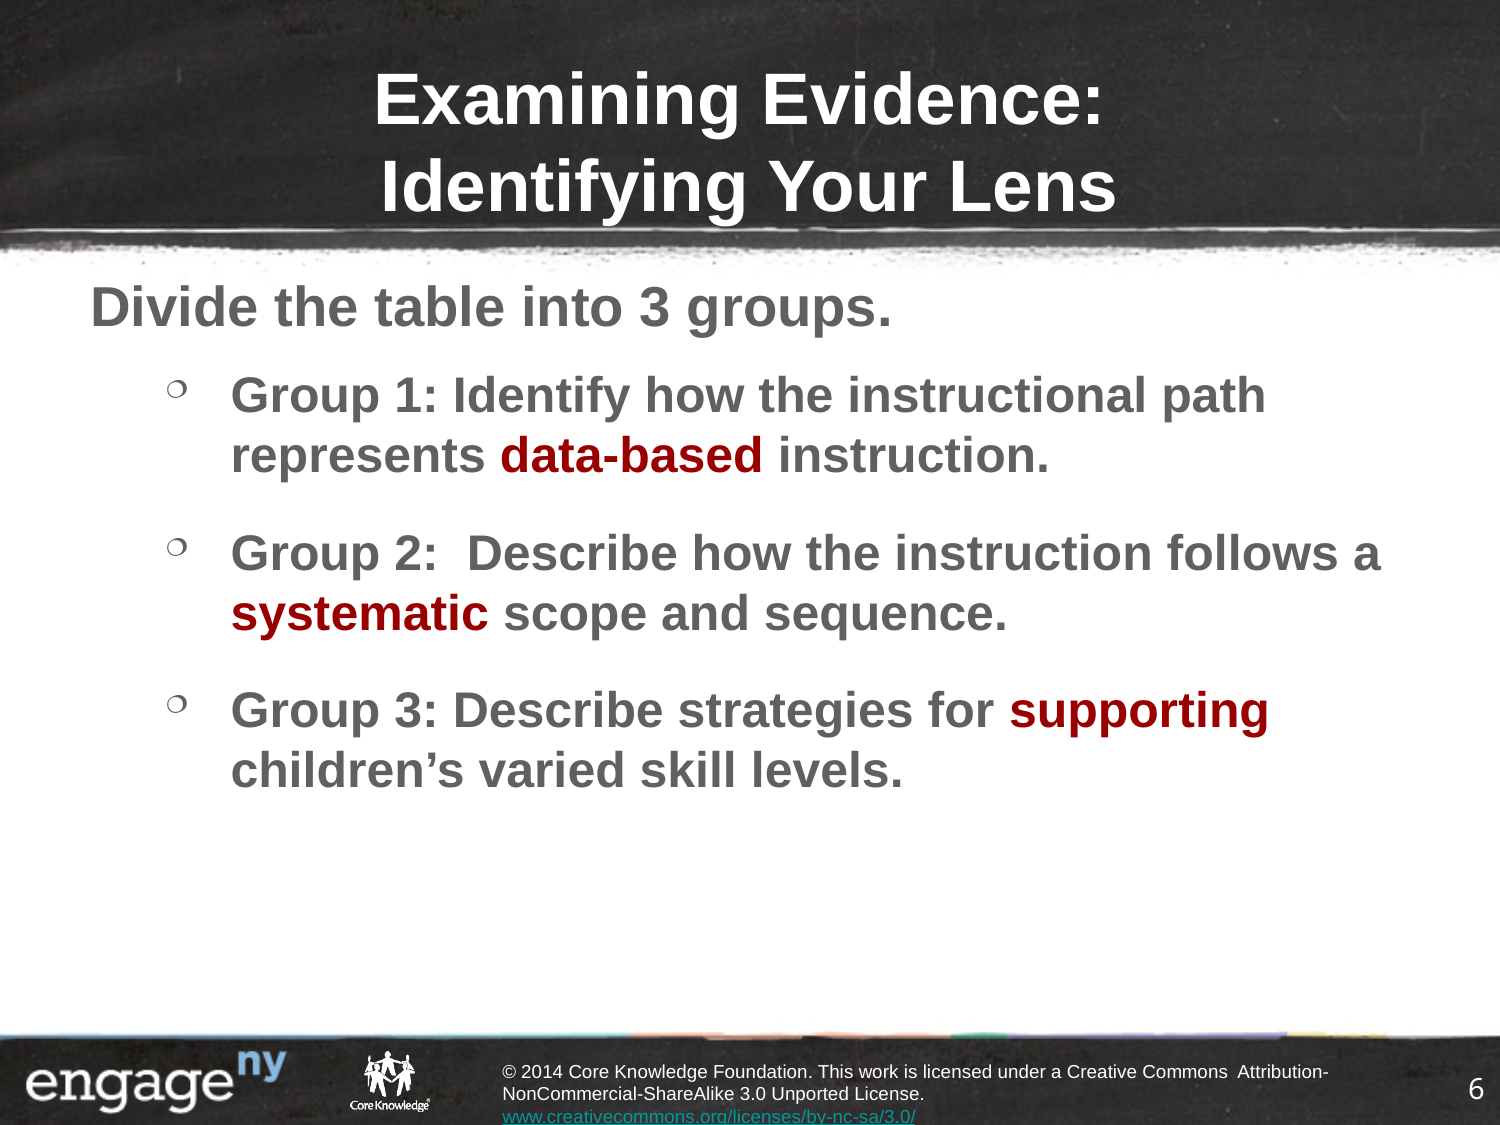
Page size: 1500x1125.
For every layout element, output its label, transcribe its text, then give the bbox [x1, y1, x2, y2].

list Divide the table into 3 groups. Group 1: Identify how the instructional path represents data-based instruction. Group 2: Describe how the instruction follows a systematic scope and sequence. Group 3: Describe strategies for supporting children’s varied skill levels. [75, 262, 1425, 1005]
title Examining Evidence: Identifying Your Lens [75, 45, 1425, 233]
picture [0, 1003, 1500, 1125]
slide_number 6 [1337, 1062, 1500, 1113]
picture [0, 0, 1500, 293]
